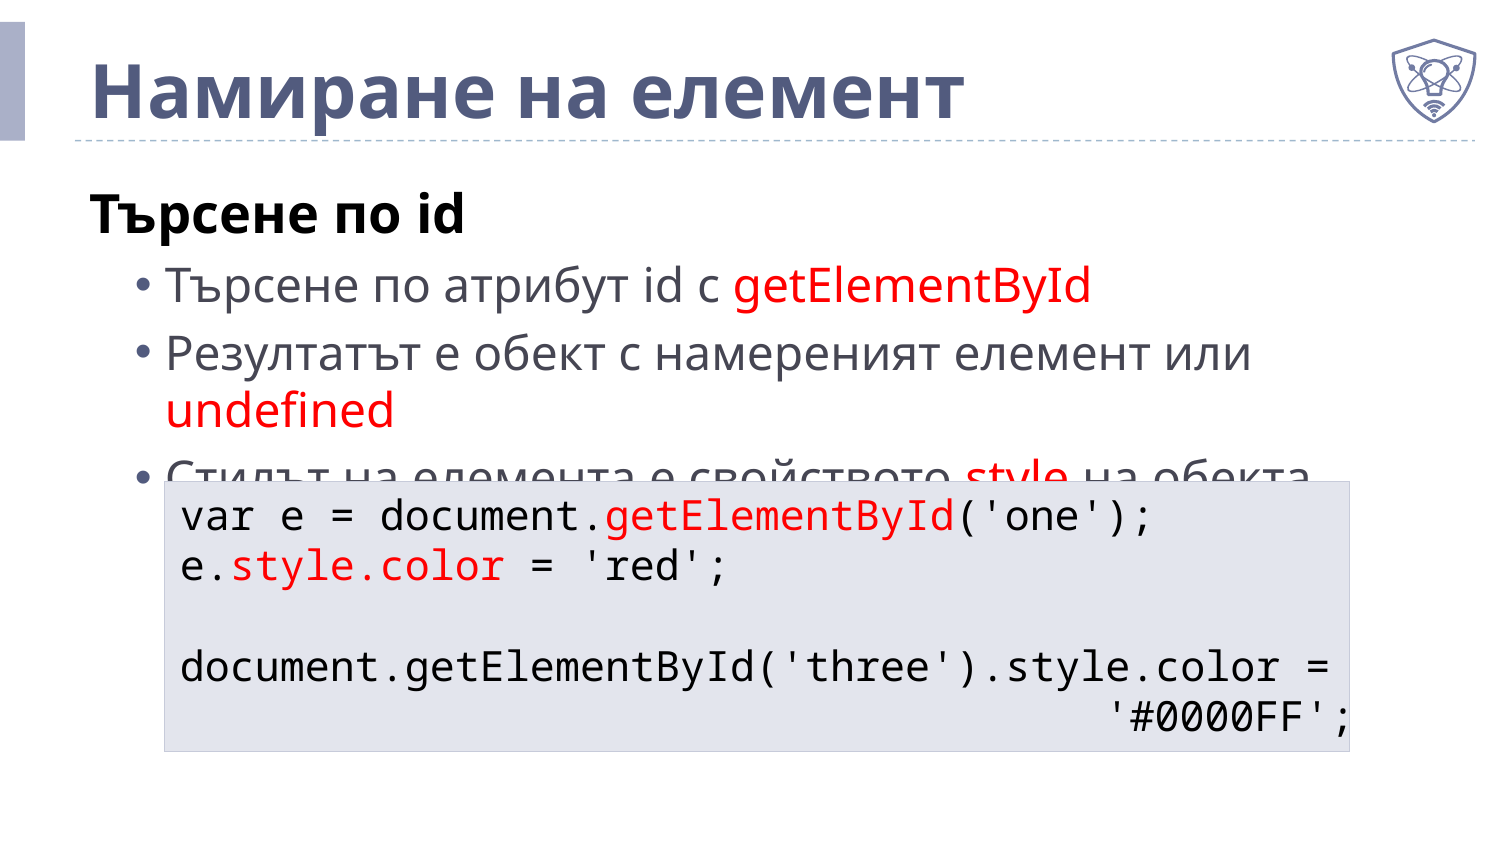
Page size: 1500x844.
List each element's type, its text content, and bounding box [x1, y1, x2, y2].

text_box var e = document.getElementById('one'); e.style.color = 'red'; document.getElementById('three').style.color = '#0000FF'; [164, 481, 1350, 752]
title Намиране на елемент [75, 18, 1475, 141]
list Търсене по id Търсене по атрибут id с getElementById Резултатът е обект с намереният елемент или undefined Стилът на елемента е свойството style на обекта [75, 171, 1475, 835]
